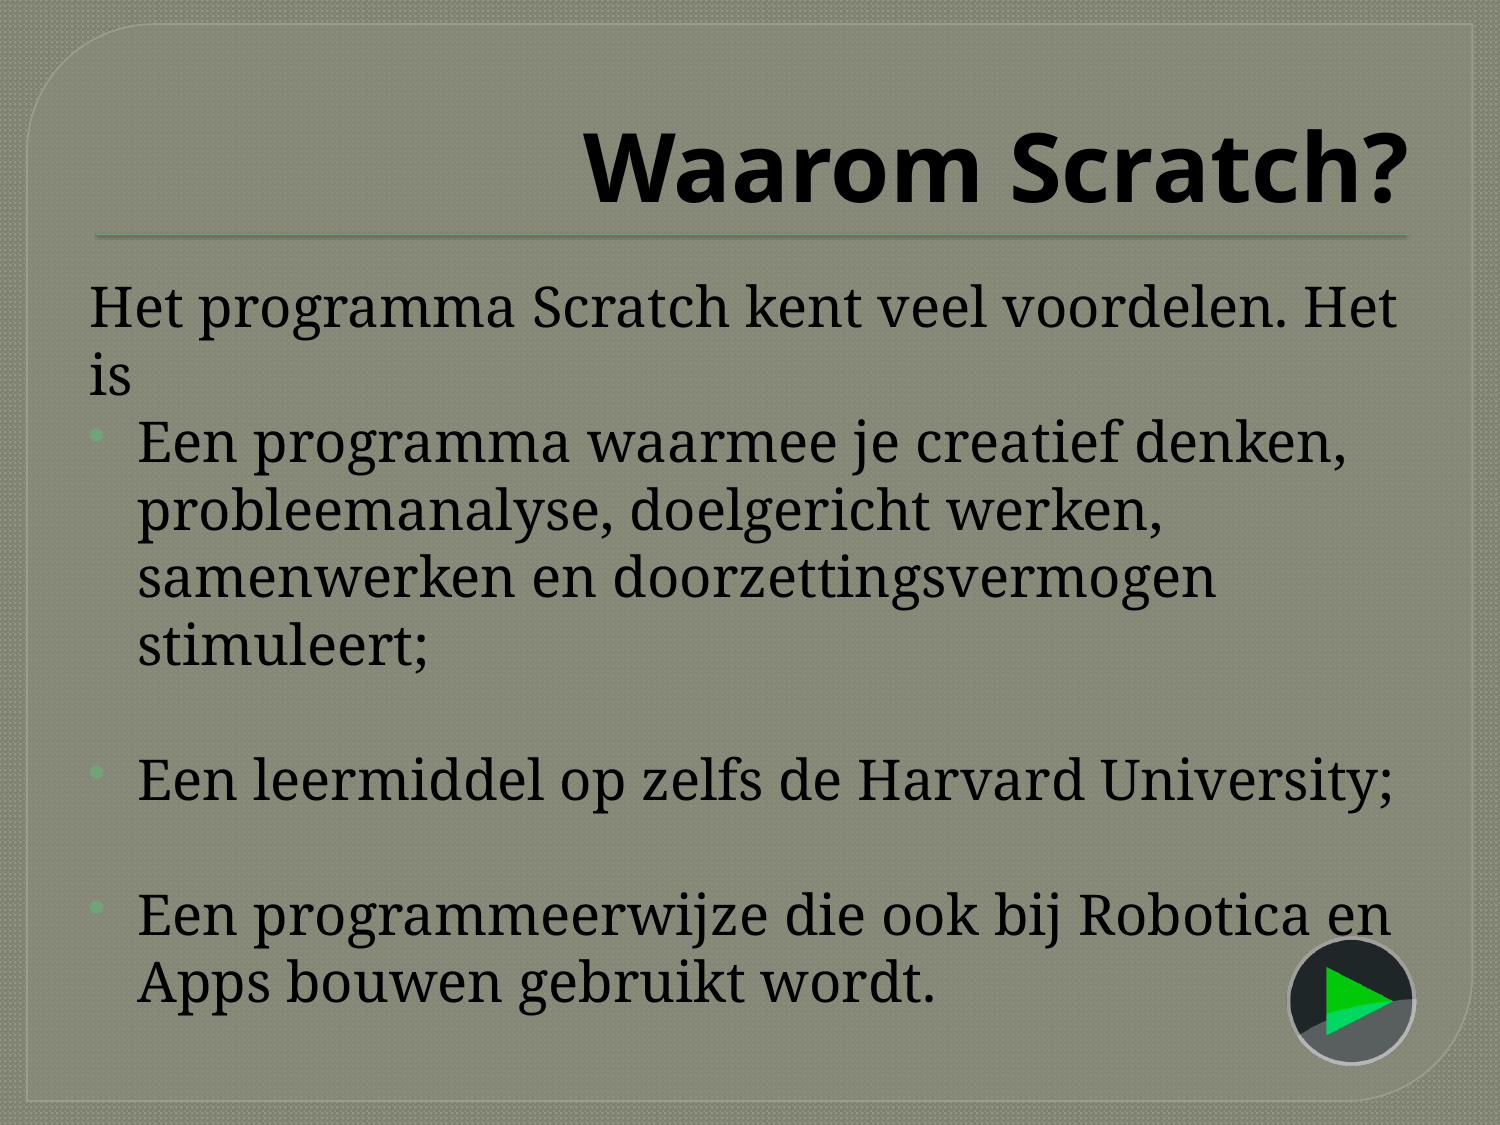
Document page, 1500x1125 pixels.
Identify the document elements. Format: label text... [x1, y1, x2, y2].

list Het programma Scratch kent veel voordelen. Het is Een programma waarmee je creatief denken, probleemanalyse, doelgericht werken, samenwerken en doorzettingsvermogen stimuleert; Een leermiddel op zelfs de Harvard University; Een programmeerwijze die ook bij Robotica en Apps bouwen gebruikt wordt. [75, 196, 1436, 1125]
title Waarom Scratch? [75, 41, 1425, 196]
picture [1269, 917, 1434, 1083]
